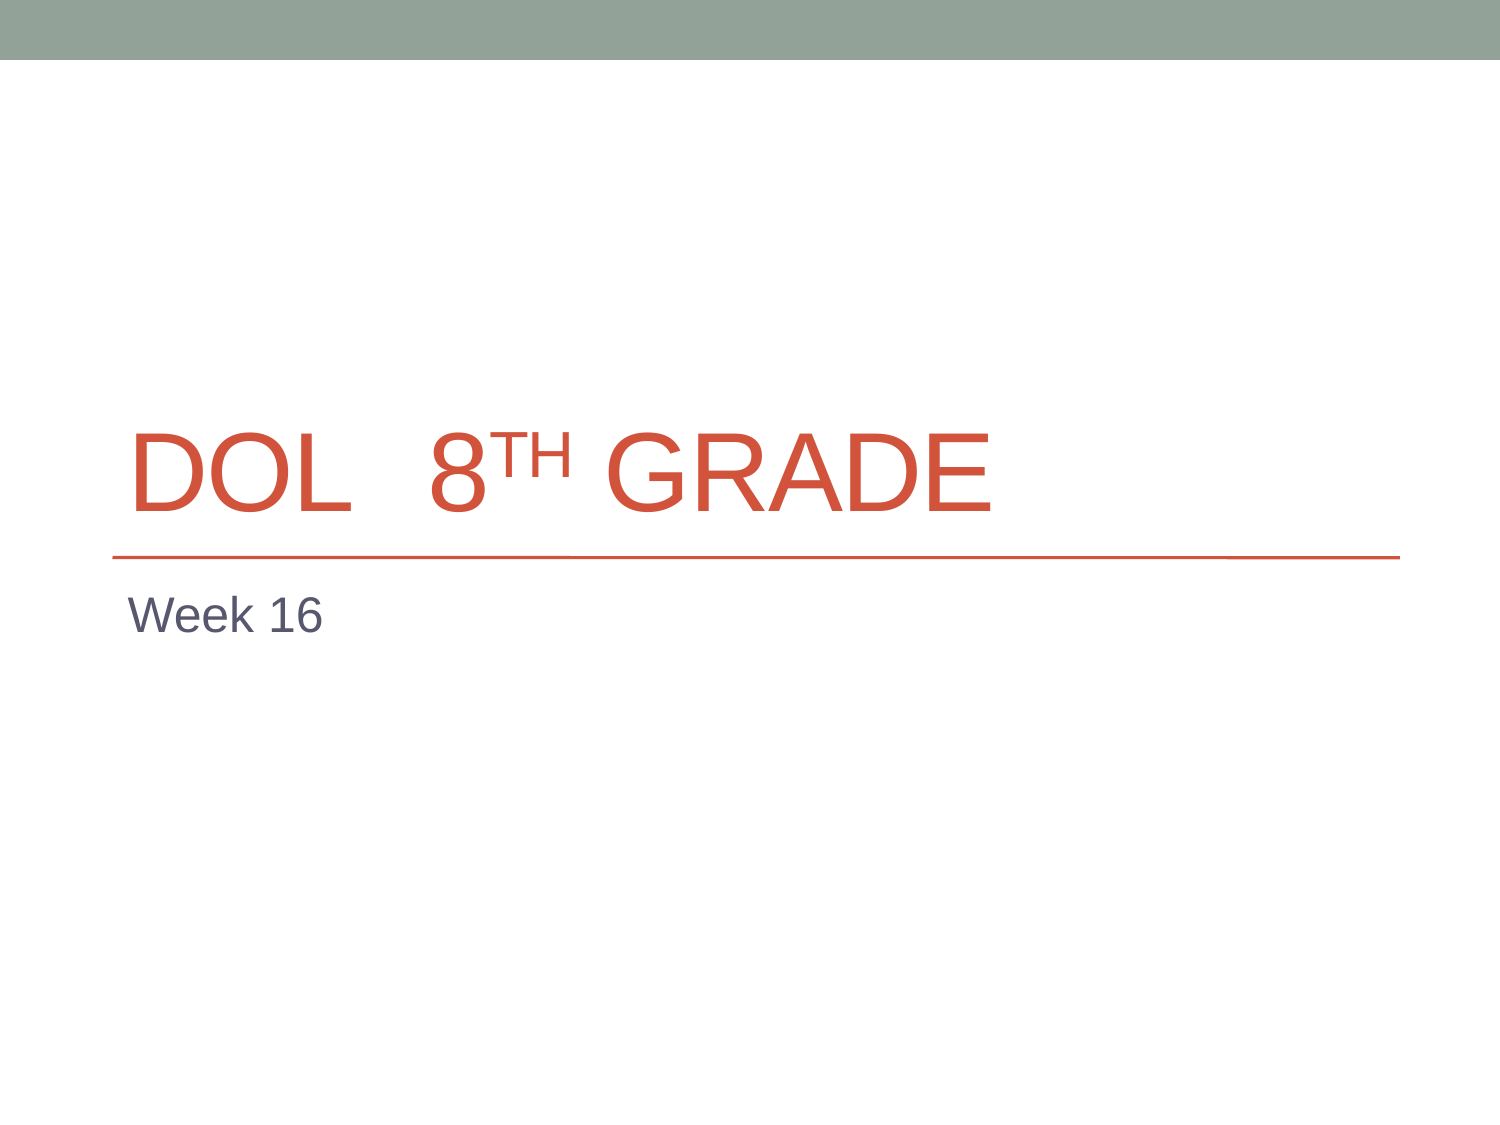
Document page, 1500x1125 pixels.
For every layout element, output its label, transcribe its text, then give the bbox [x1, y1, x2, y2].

subtitle Week 16 [112, 575, 1163, 863]
title Dol 8th grade [112, 224, 1400, 542]
